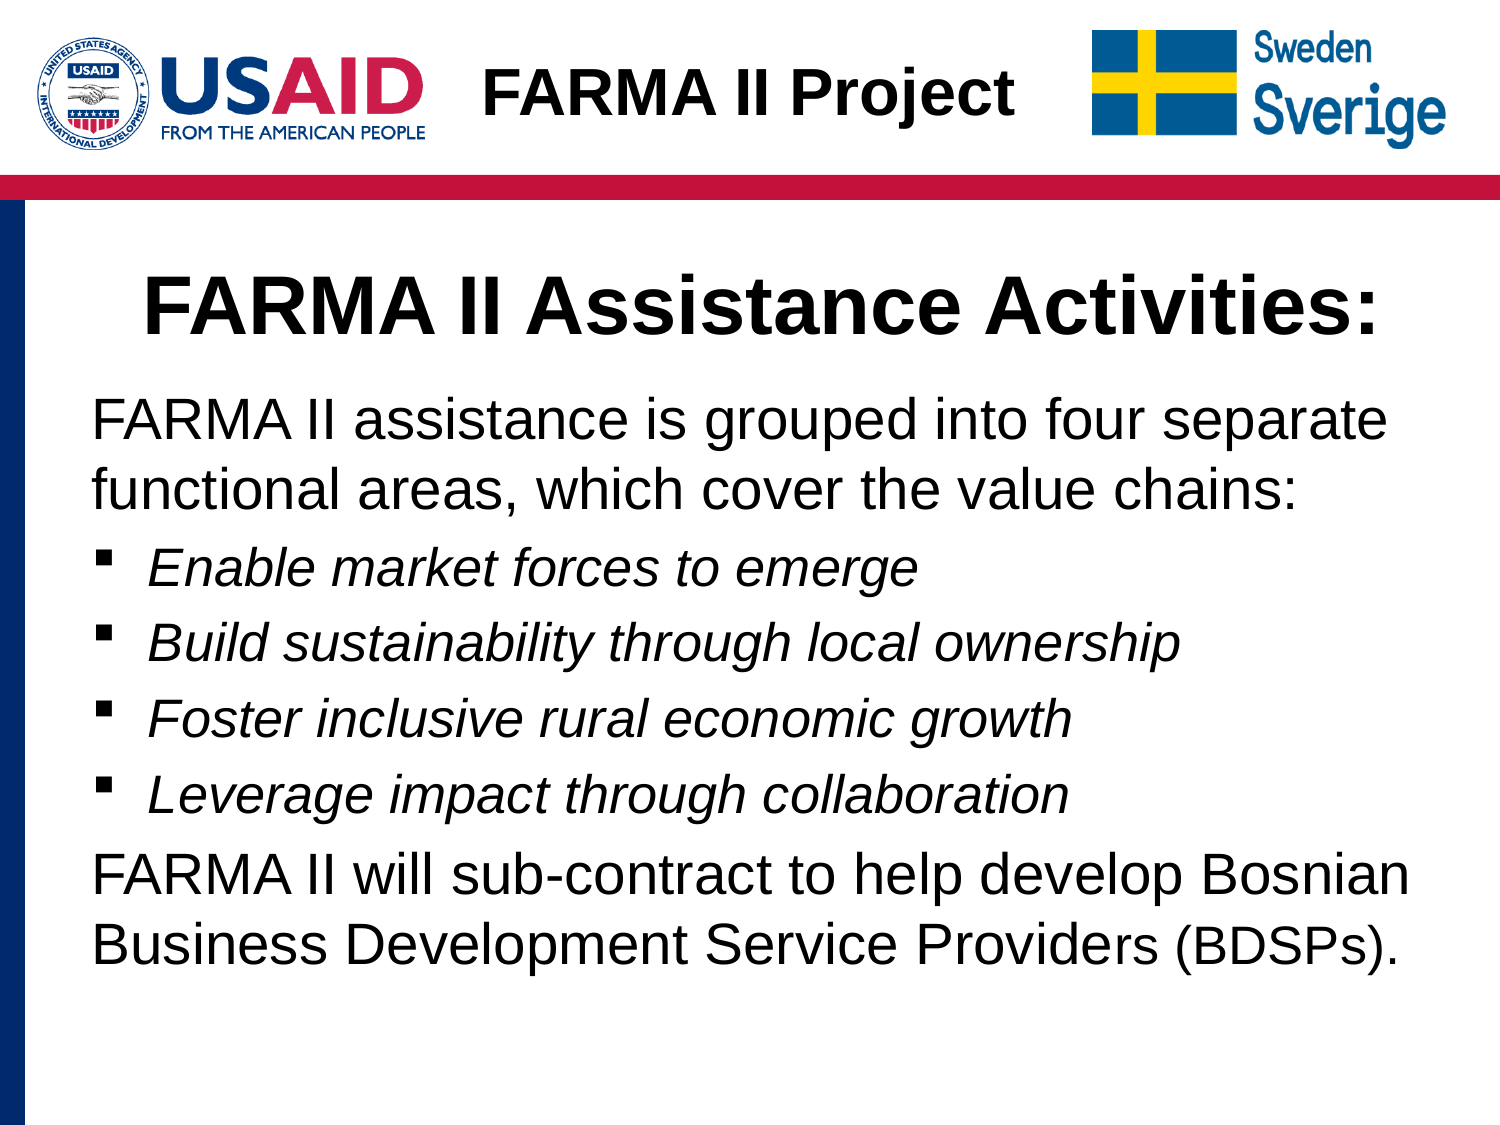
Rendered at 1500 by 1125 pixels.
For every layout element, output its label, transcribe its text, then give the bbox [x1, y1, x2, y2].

picture [37, 37, 435, 150]
list FARMA II assistance is grouped into four separate functional areas, which cover the value chains: Enable market forces to emerge Build sustainability through local ownership Foster inclusive rural economic growth Leverage impact through collaboration FARMA II will sub-contract to help develop Bosnian Business Development Service Providers (BDSPs). [76, 373, 1456, 1059]
picture [1092, 30, 1446, 150]
text_box FARMA II Project [466, 41, 1034, 136]
title FARMA II Assistance Activities: [41, 243, 1483, 366]
